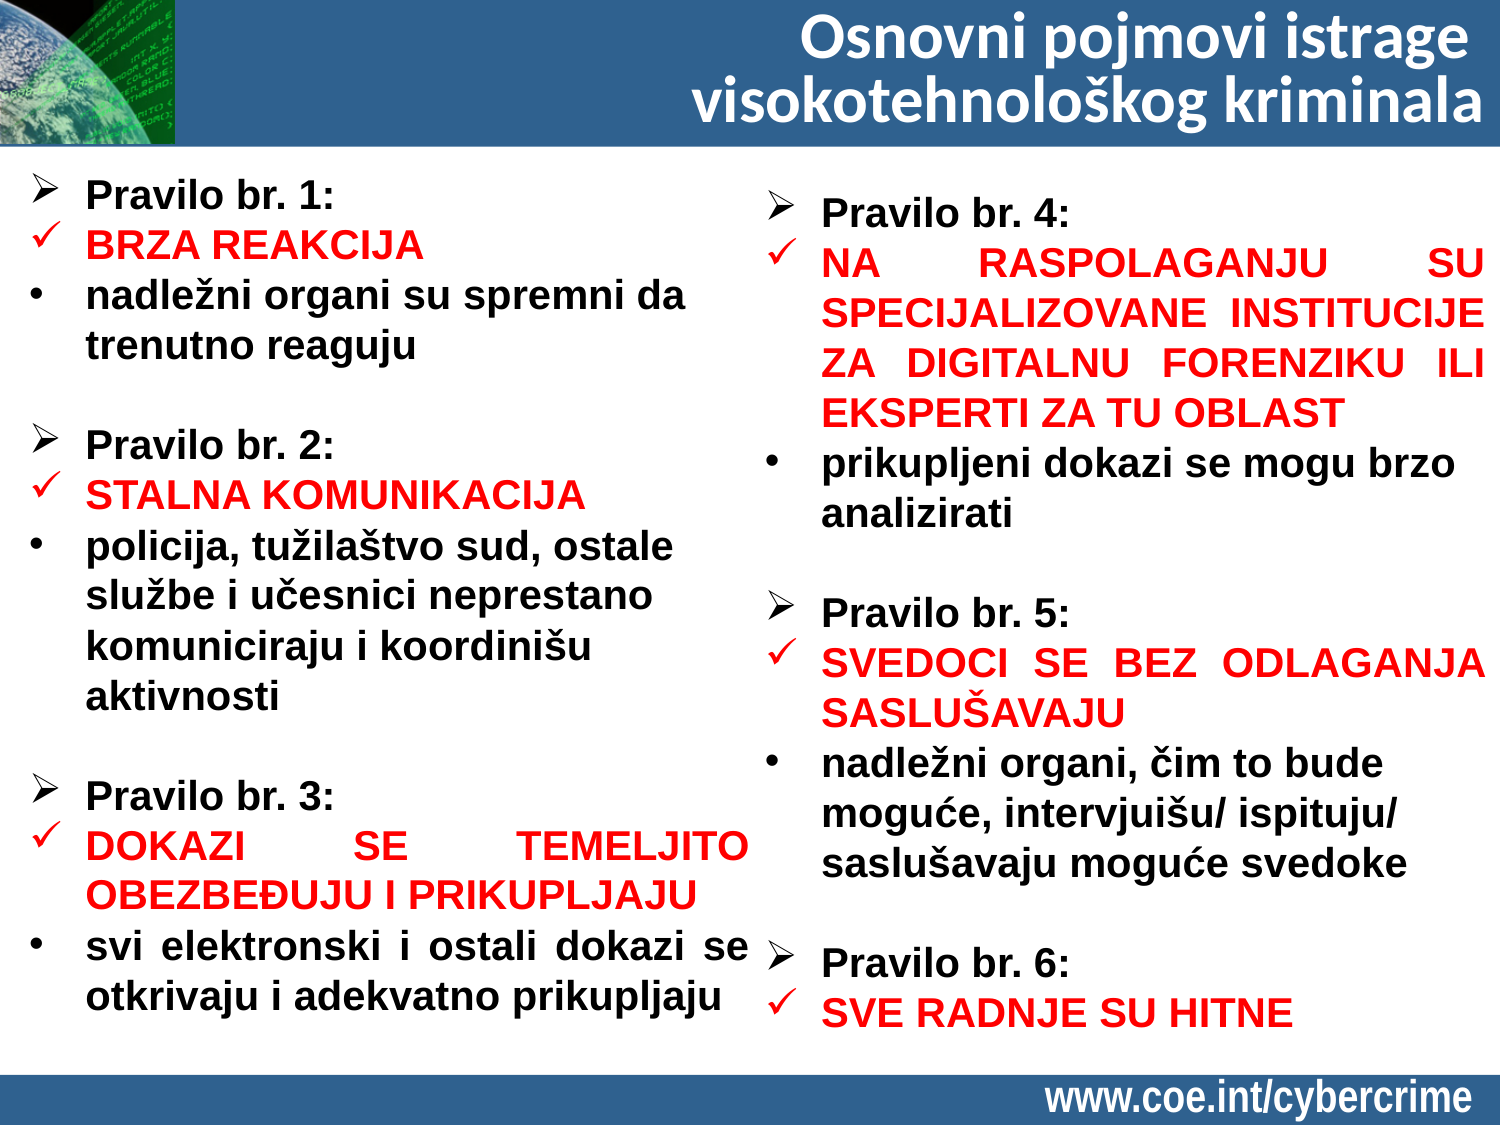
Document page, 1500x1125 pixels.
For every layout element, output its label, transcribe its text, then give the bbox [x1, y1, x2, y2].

text_box Osnovni pojmovi istrage visokotehnološkog kriminala [177, 0, 1500, 149]
text_box www.coe.int/cybercrime [1030, 1059, 1500, 1125]
text_box Pravilo br. 1: BRZA REAKCIJA nadležni organi su spremni da trenutno reaguju Pravilo br. 2: STALNA KOMUNIKACIJA policija, tužilaštvo sud, ostale službe i učesnici neprestano komuniciraju i koordinišu aktivnosti Pravilo br. 3: DOKAZI SE TEMELJITO OBEZBEĐUJU I PRIKUPLJAJU svi elektronski i ostali dokazi se otkrivaju i adekvatno prikupljaju [14, 160, 765, 1076]
text_box Pravilo br. 4: NA RASPOLAGANJU SU SPECIJALIZOVANE INSTITUCIJE ZA DIGITALNU FORENZIKU ILI EKSPERTI ZA TU OBLAST prikupljeni dokazi se mogu brzo analizirati Pravilo br. 5: SVEDOCI SE BEZ ODLAGANJA SASLUŠAVAJU nadležni organi, čim to bude moguće, intervjuišu/ ispituju/ saslušavaju moguće svedoke Pravilo br. 6: SVE RADNJE SU HITNE [749, 178, 1500, 1044]
picture [0, 0, 175, 144]
text_box [0, 1073, 1030, 1125]
